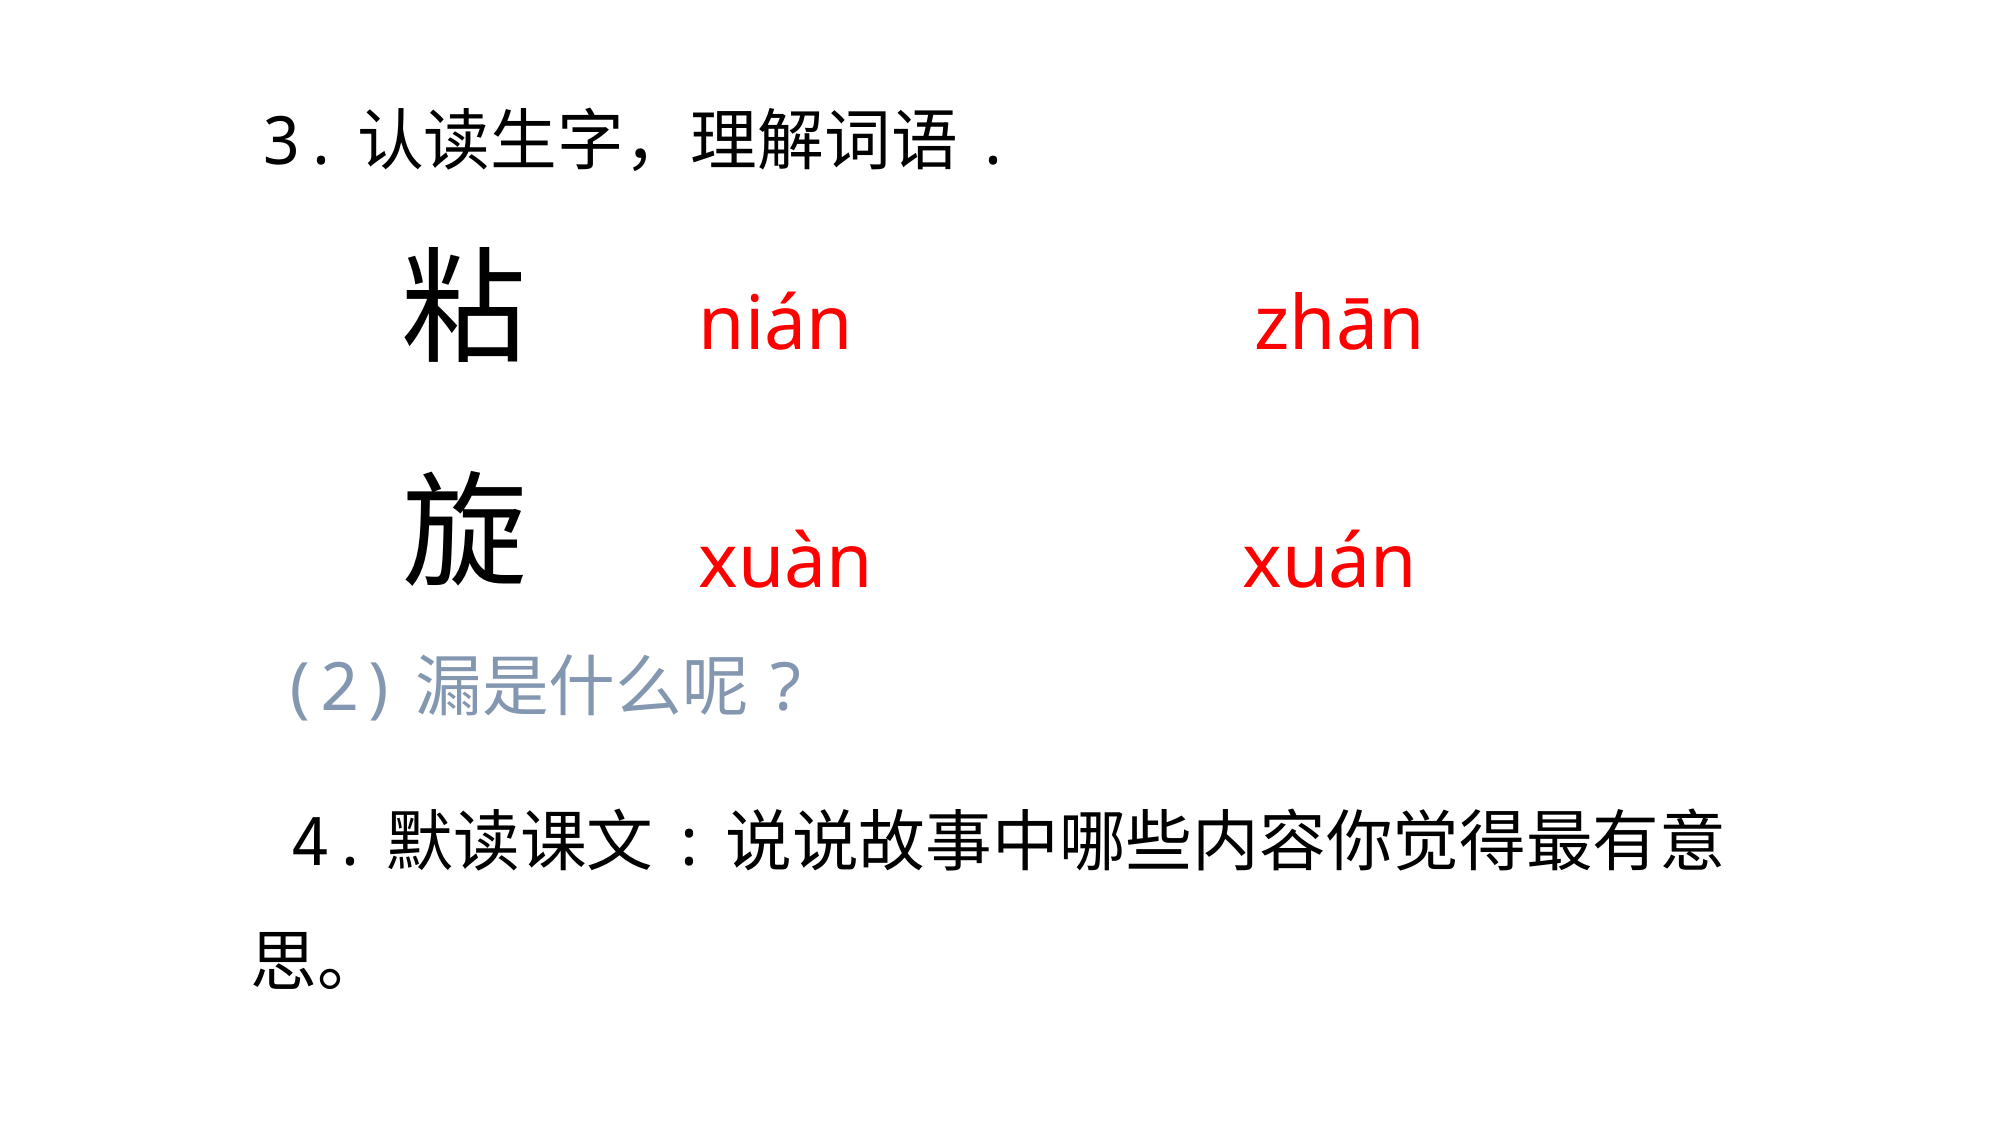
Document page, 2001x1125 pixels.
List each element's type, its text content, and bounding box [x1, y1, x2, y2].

text_box 旋 [387, 444, 543, 609]
text_box xuán [1227, 504, 1432, 610]
text_box 粘 [386, 219, 542, 385]
text_box 4.默读课文:说说故事中哪些内容你觉得最有意思。 [235, 751, 1773, 1007]
text_box (2)漏是什么呢? [224, 636, 820, 732]
text_box 3.认读生字，理解词语. [206, 90, 1029, 185]
text_box xuàn [684, 504, 889, 610]
text_box zhān [1239, 267, 1440, 372]
text_box nián [684, 267, 868, 372]
